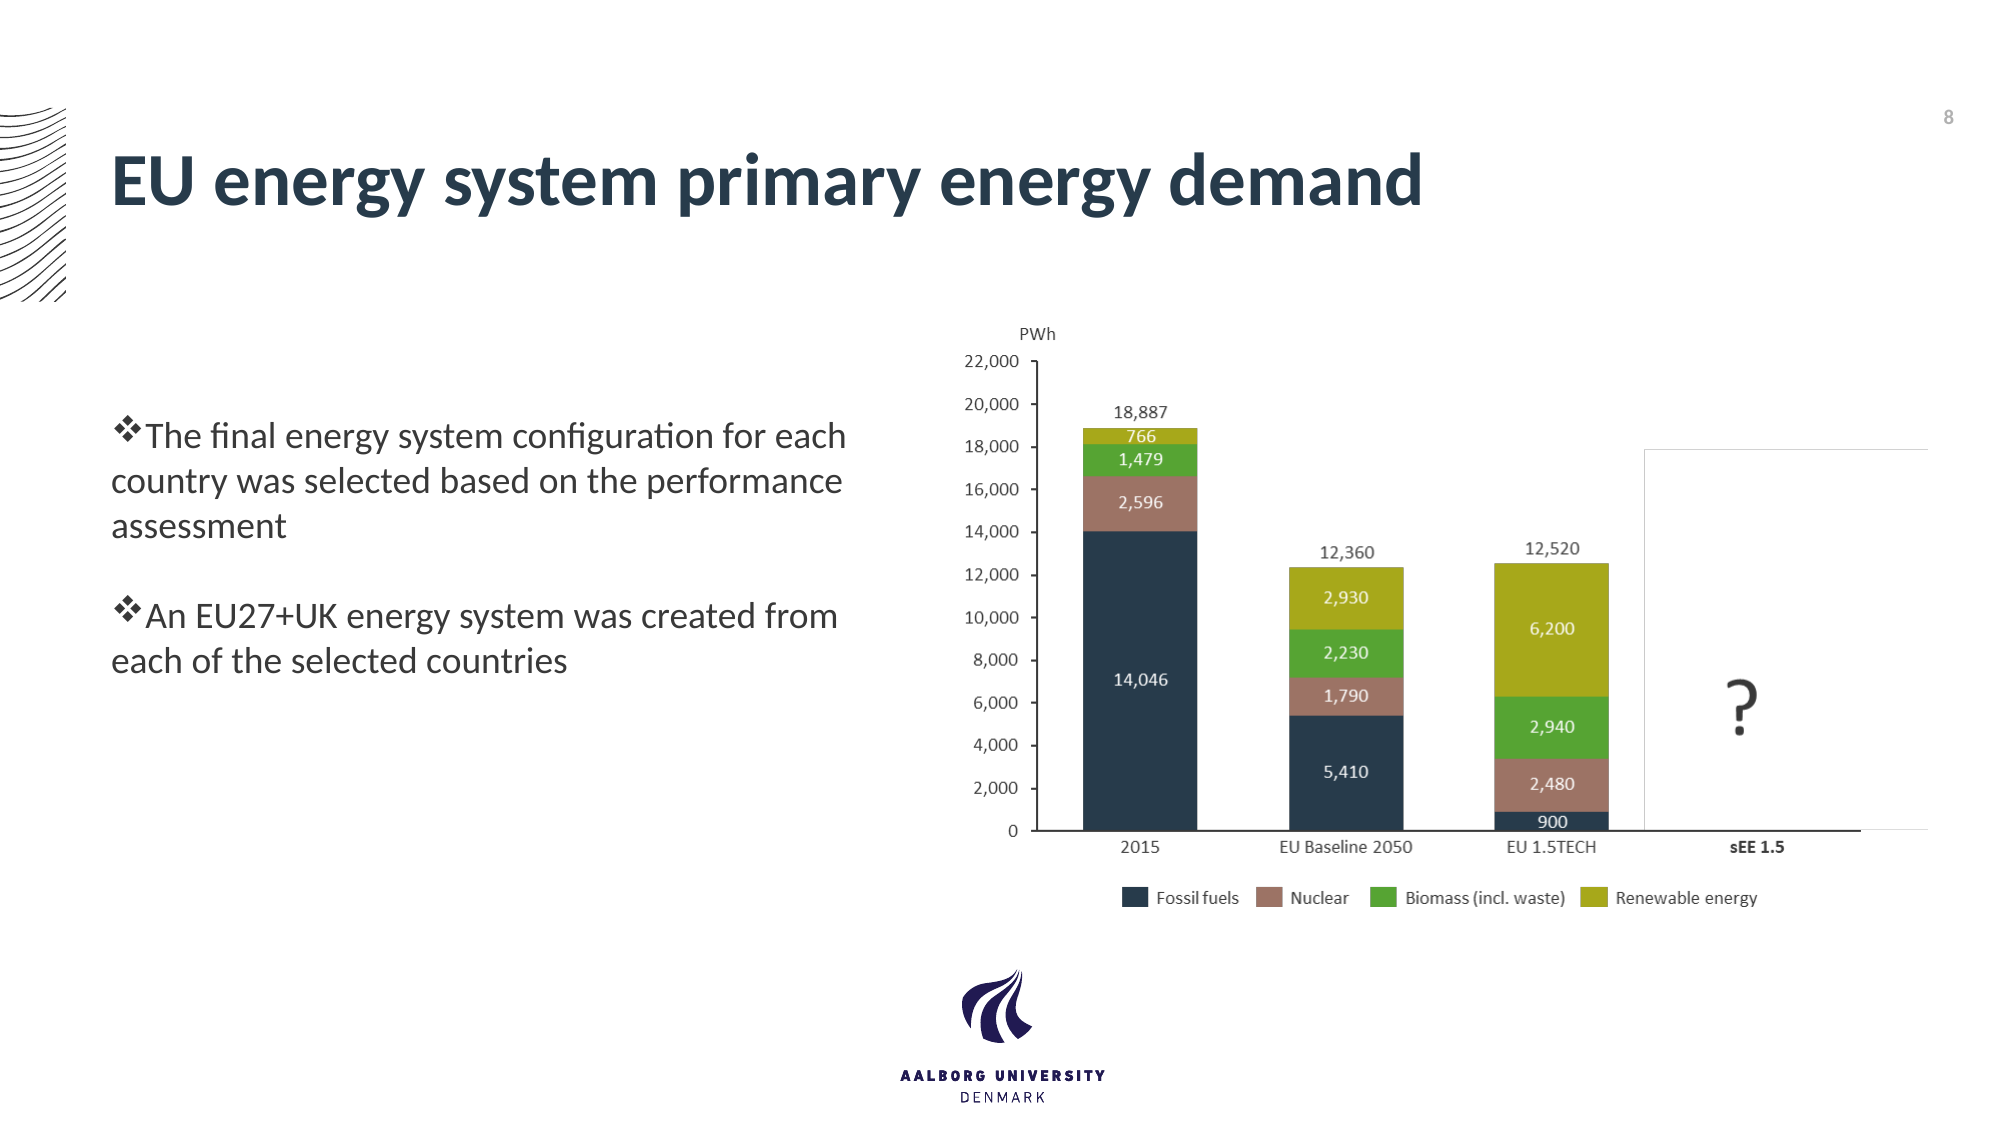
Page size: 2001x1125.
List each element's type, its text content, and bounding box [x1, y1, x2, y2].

picture [952, 316, 1928, 921]
text_box The final energy system configuration for each country was selected based on the performance assessment An EU27+UK energy system was created from each of the selected countries [96, 404, 894, 734]
slide_number 8 [1872, 97, 1954, 135]
title EU energy system primary energy demand [96, 60, 1872, 303]
